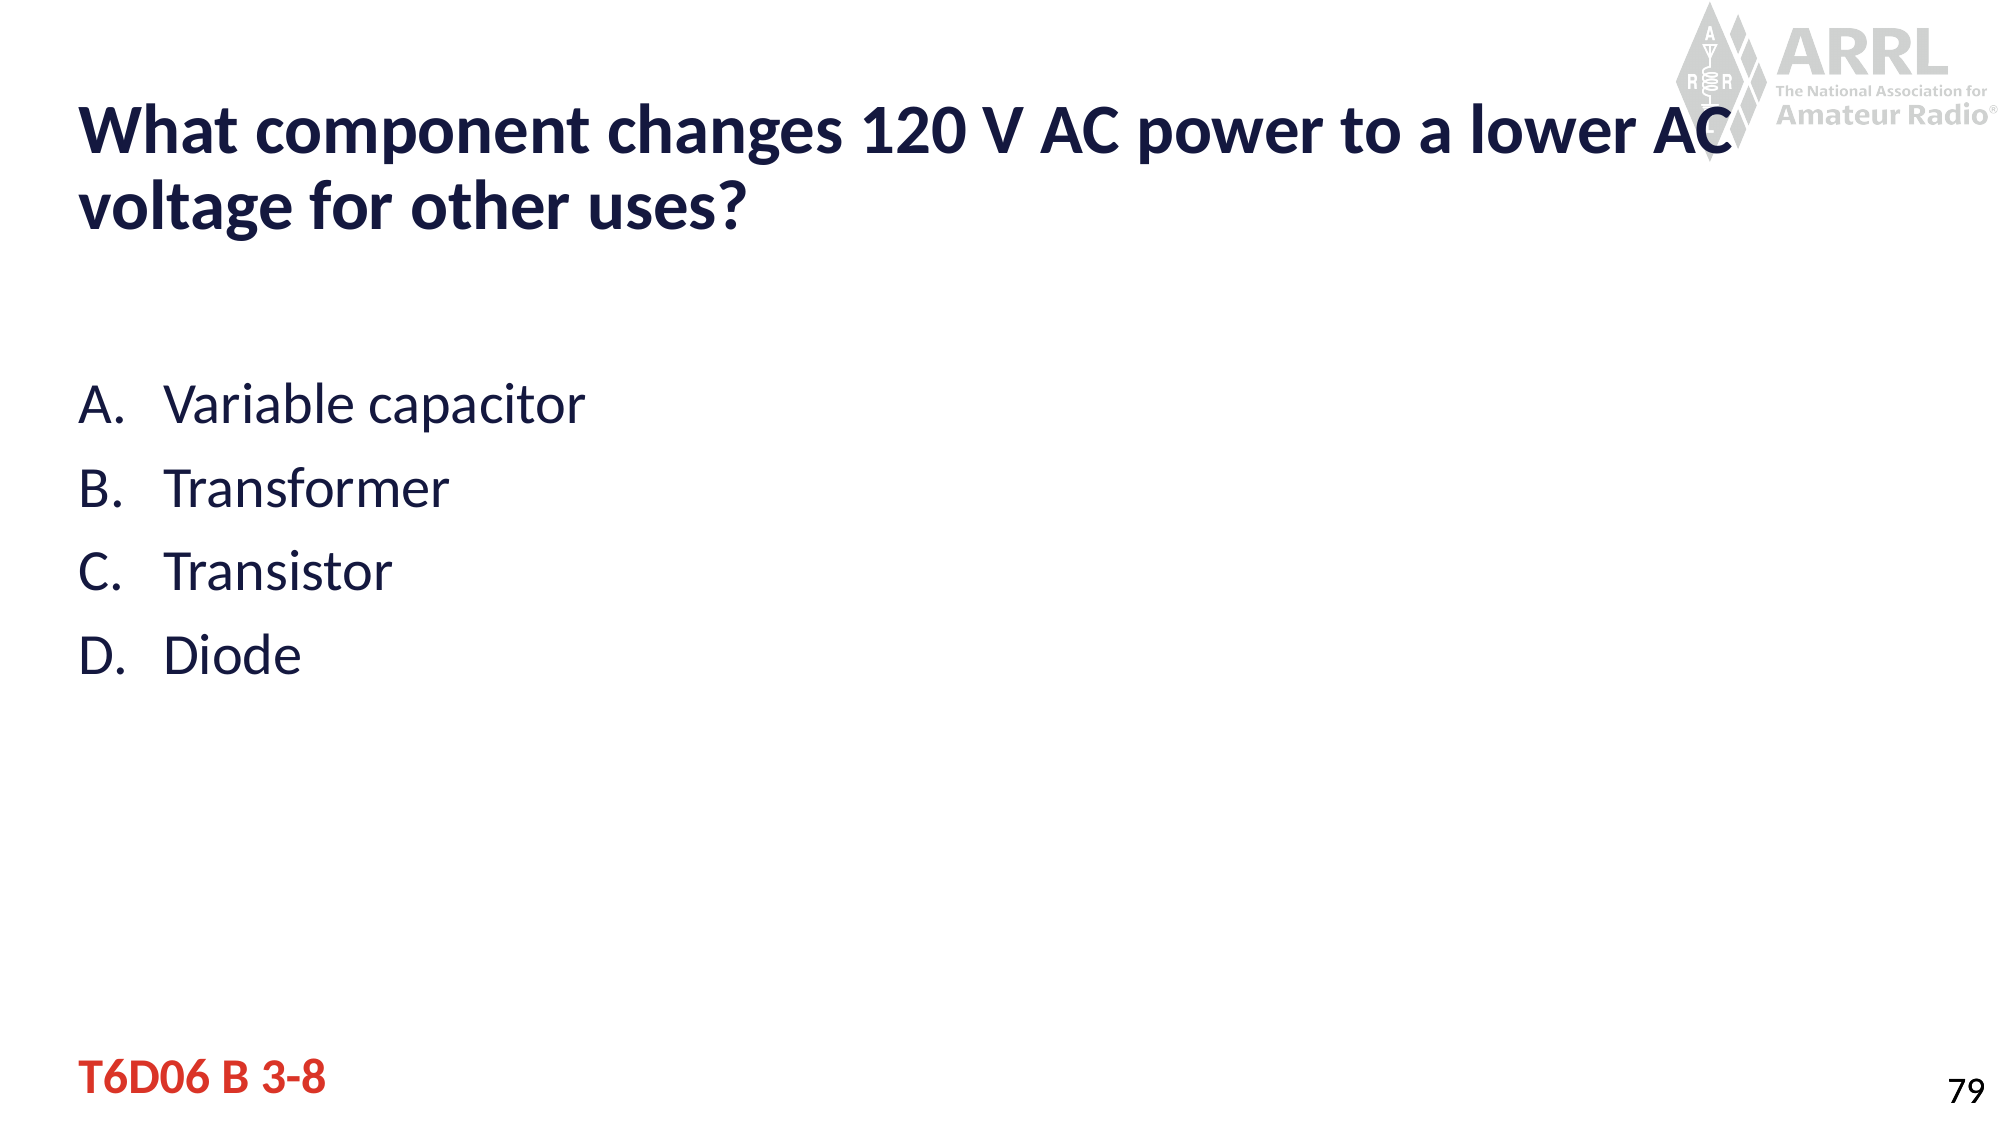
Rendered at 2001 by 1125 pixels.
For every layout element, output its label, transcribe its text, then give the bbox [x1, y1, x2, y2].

title What component changes 120 V AC power to a lower AC voltage for other uses? [63, 59, 1863, 278]
picture [1674, 0, 2000, 164]
text_box T6D06 B 3-8 [63, 1036, 921, 1112]
list Variable capacitor Transformer Transistor Diode [63, 365, 1863, 989]
